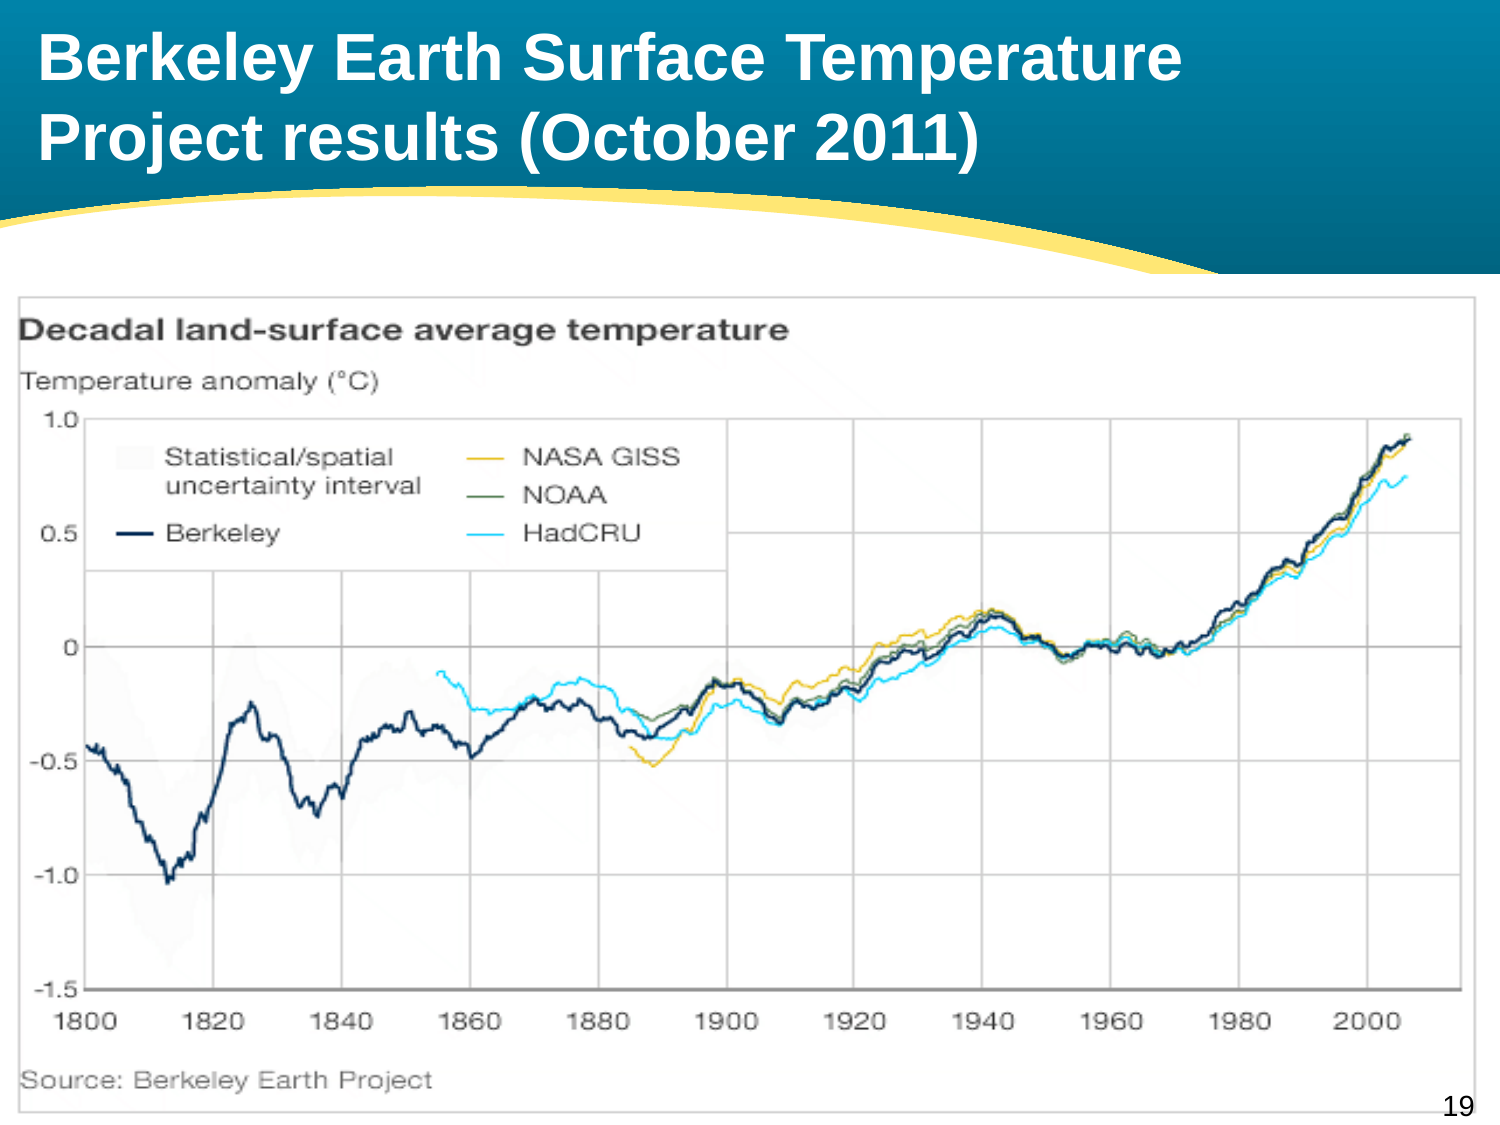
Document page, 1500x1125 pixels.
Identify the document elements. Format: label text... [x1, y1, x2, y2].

picture [0, 274, 1500, 1125]
title Berkeley Earth Surface Temperature Project results (October 2011) [37, 0, 1476, 188]
